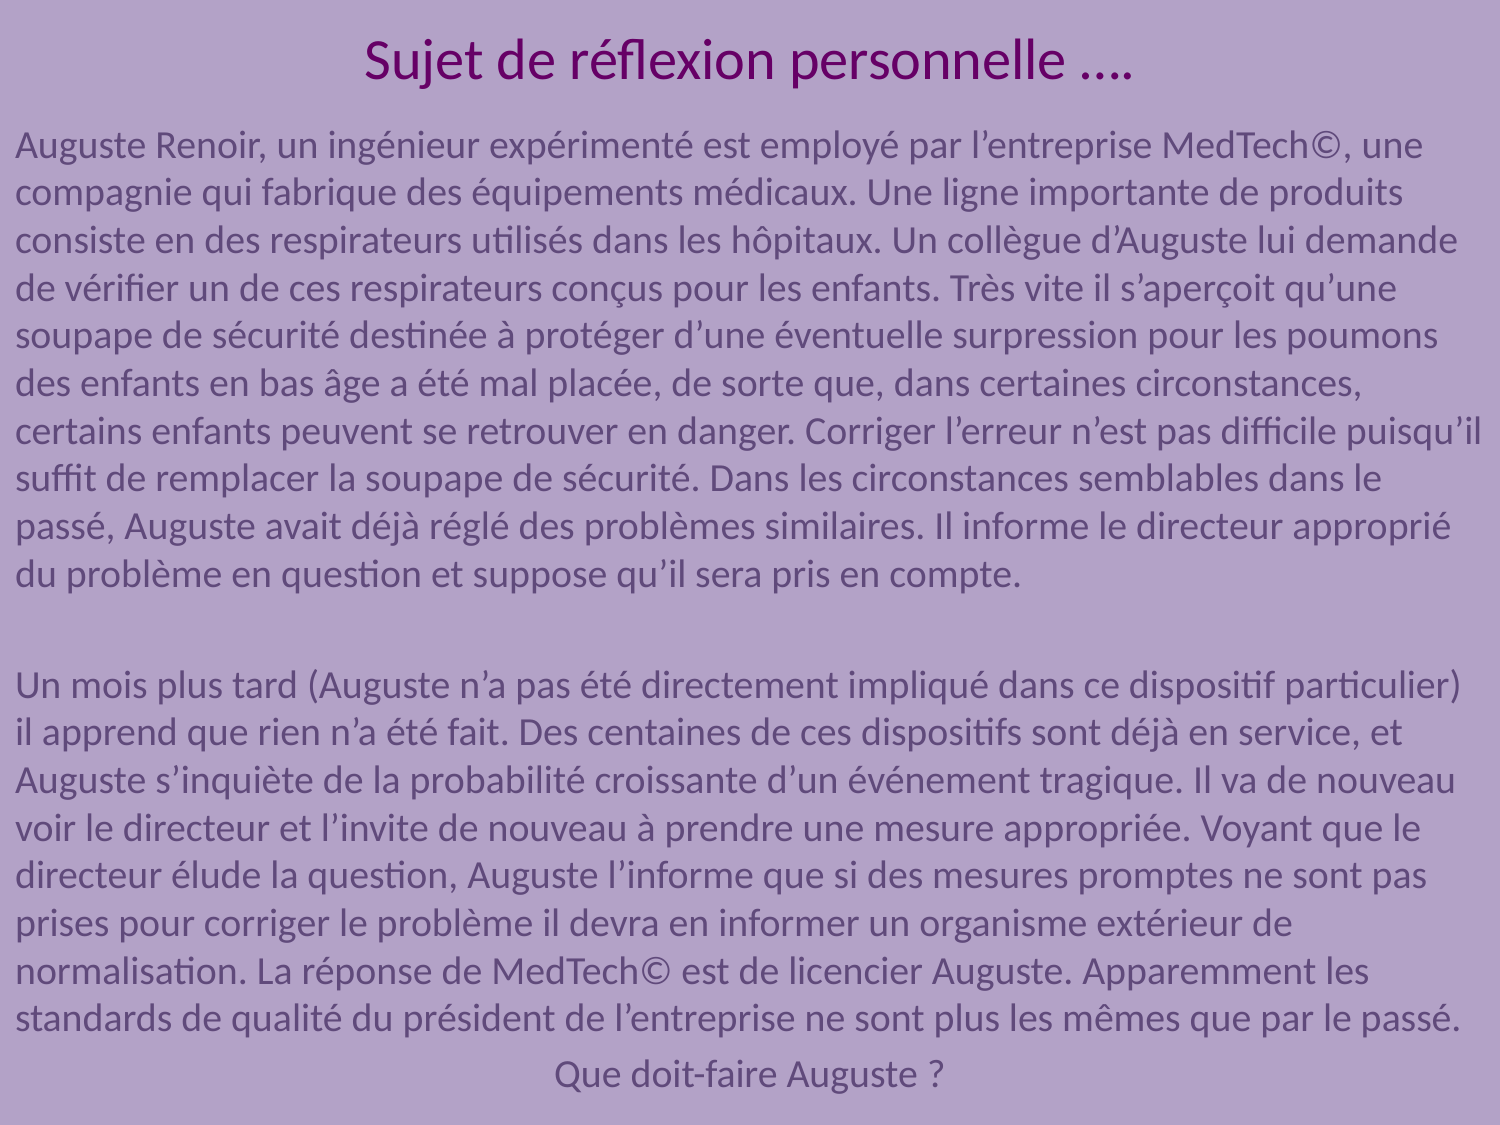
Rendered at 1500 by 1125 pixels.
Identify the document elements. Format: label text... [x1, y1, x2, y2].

list Auguste Renoir, un ingénieur expérimenté est employé par l’entreprise MedTech©, une compagnie qui fabrique des équipements médicaux. Une ligne importante de produits consiste en des respirateurs utilisés dans les hôpitaux. Un collègue d’Auguste lui demande de vérifier un de ces respirateurs conçus pour les enfants. Très vite il s’aperçoit qu’une soupape de sécurité destinée à protéger d’une éventuelle surpression pour les poumons des enfants en bas âge a été mal placée, de sorte que, dans certaines circonstances, certains enfants peuvent se retrouver en danger. Corriger l’erreur n’est pas difficile puisqu’il suffit de remplacer la soupape de sécurité. Dans les circonstances semblables dans le passé, Auguste avait déjà réglé des problèmes similaires. Il informe le directeur approprié du problème en question et suppose qu’il sera pris en compte. Un mois plus tard (Auguste n’a pas été directement impliqué dans ce dispositif particulier) il apprend que rien n’a été fait. Des centaines de ces dispositifs sont déjà en service, et Auguste s’inquiète de la probabilité croissante d’un événement tragique. Il va de nouveau voir le directeur et l’invite de nouveau à prendre une mesure appropriée. Voyant que le directeur élude la question, Auguste l’informe que si des mesures promptes ne sont pas prises pour corriger le problème il devra en informer un organisme extérieur de normalisation. La réponse de MedTech© est de licencier Auguste. Apparemment les standards de qualité du président de l’entreprise ne sont plus les mêmes que par le passé. Que doit-faire Auguste ? [0, 110, 1500, 1125]
title Sujet de réflexion personnelle …. [75, 1, 1425, 110]
